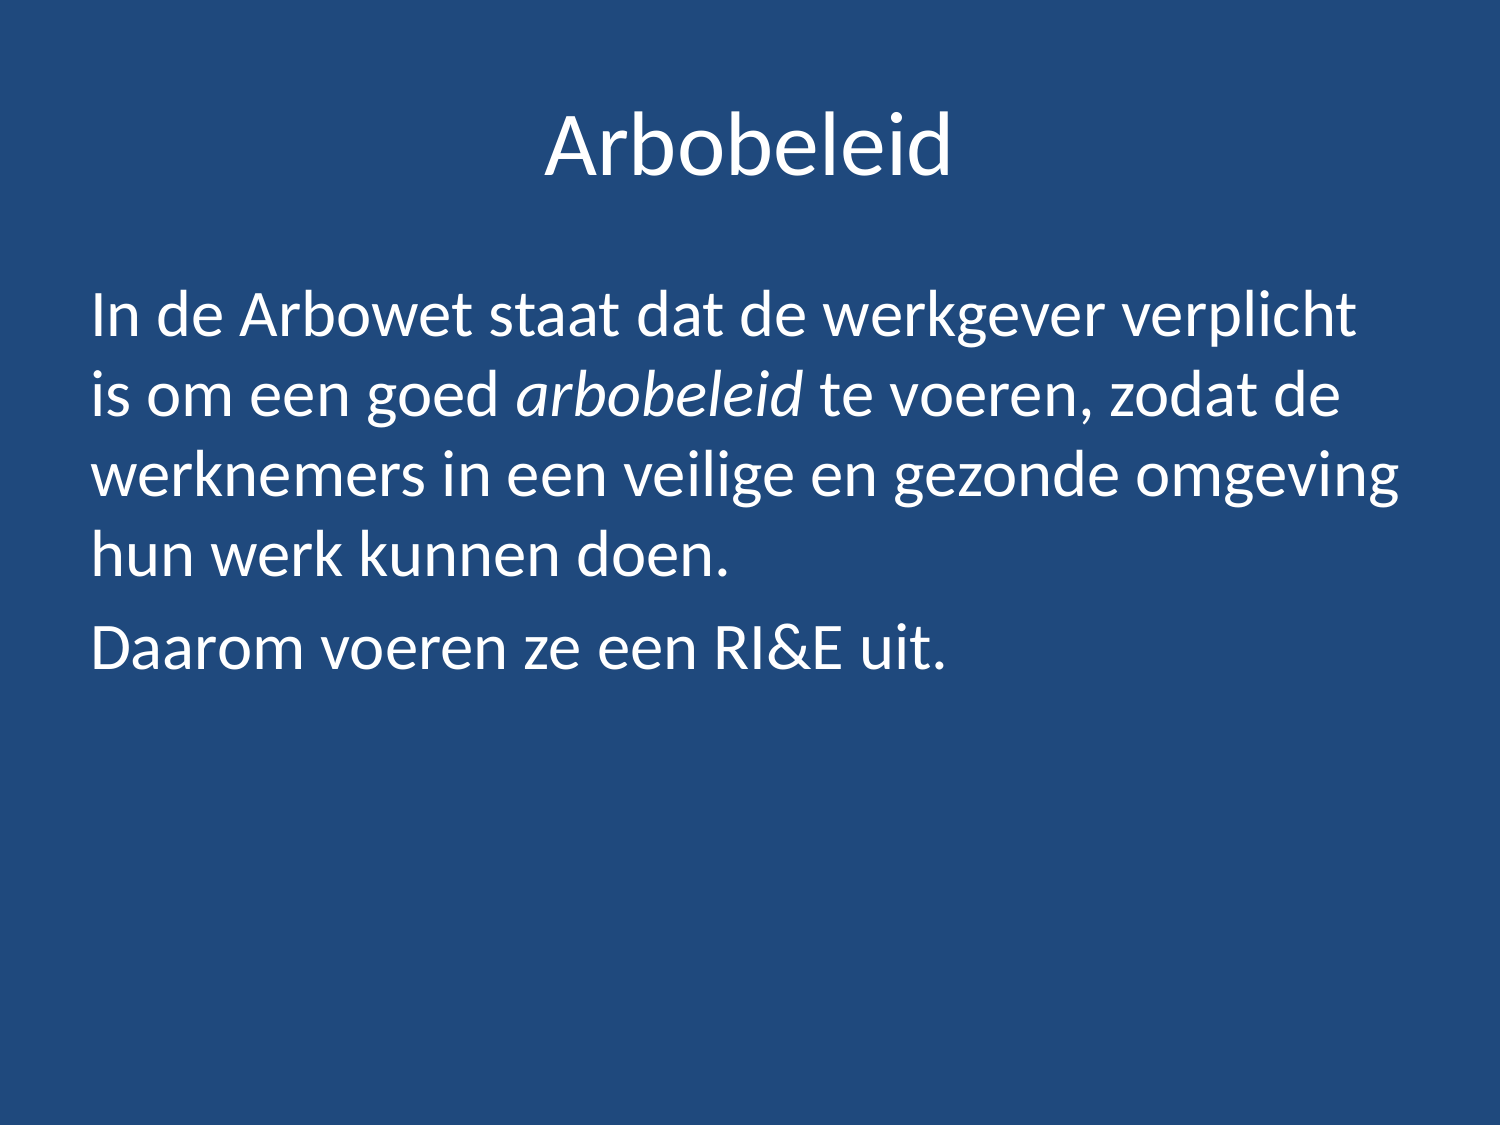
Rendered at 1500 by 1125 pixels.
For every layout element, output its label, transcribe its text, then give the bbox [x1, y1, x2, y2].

list In de Arbowet staat dat de werkgever verplicht is om een goed arbobeleid te voeren, zodat de werknemers in een veilige en gezonde omgeving hun werk kunnen doen. Daarom voeren ze een RI&E uit. [75, 262, 1425, 1005]
title Arbobeleid [75, 45, 1425, 233]
